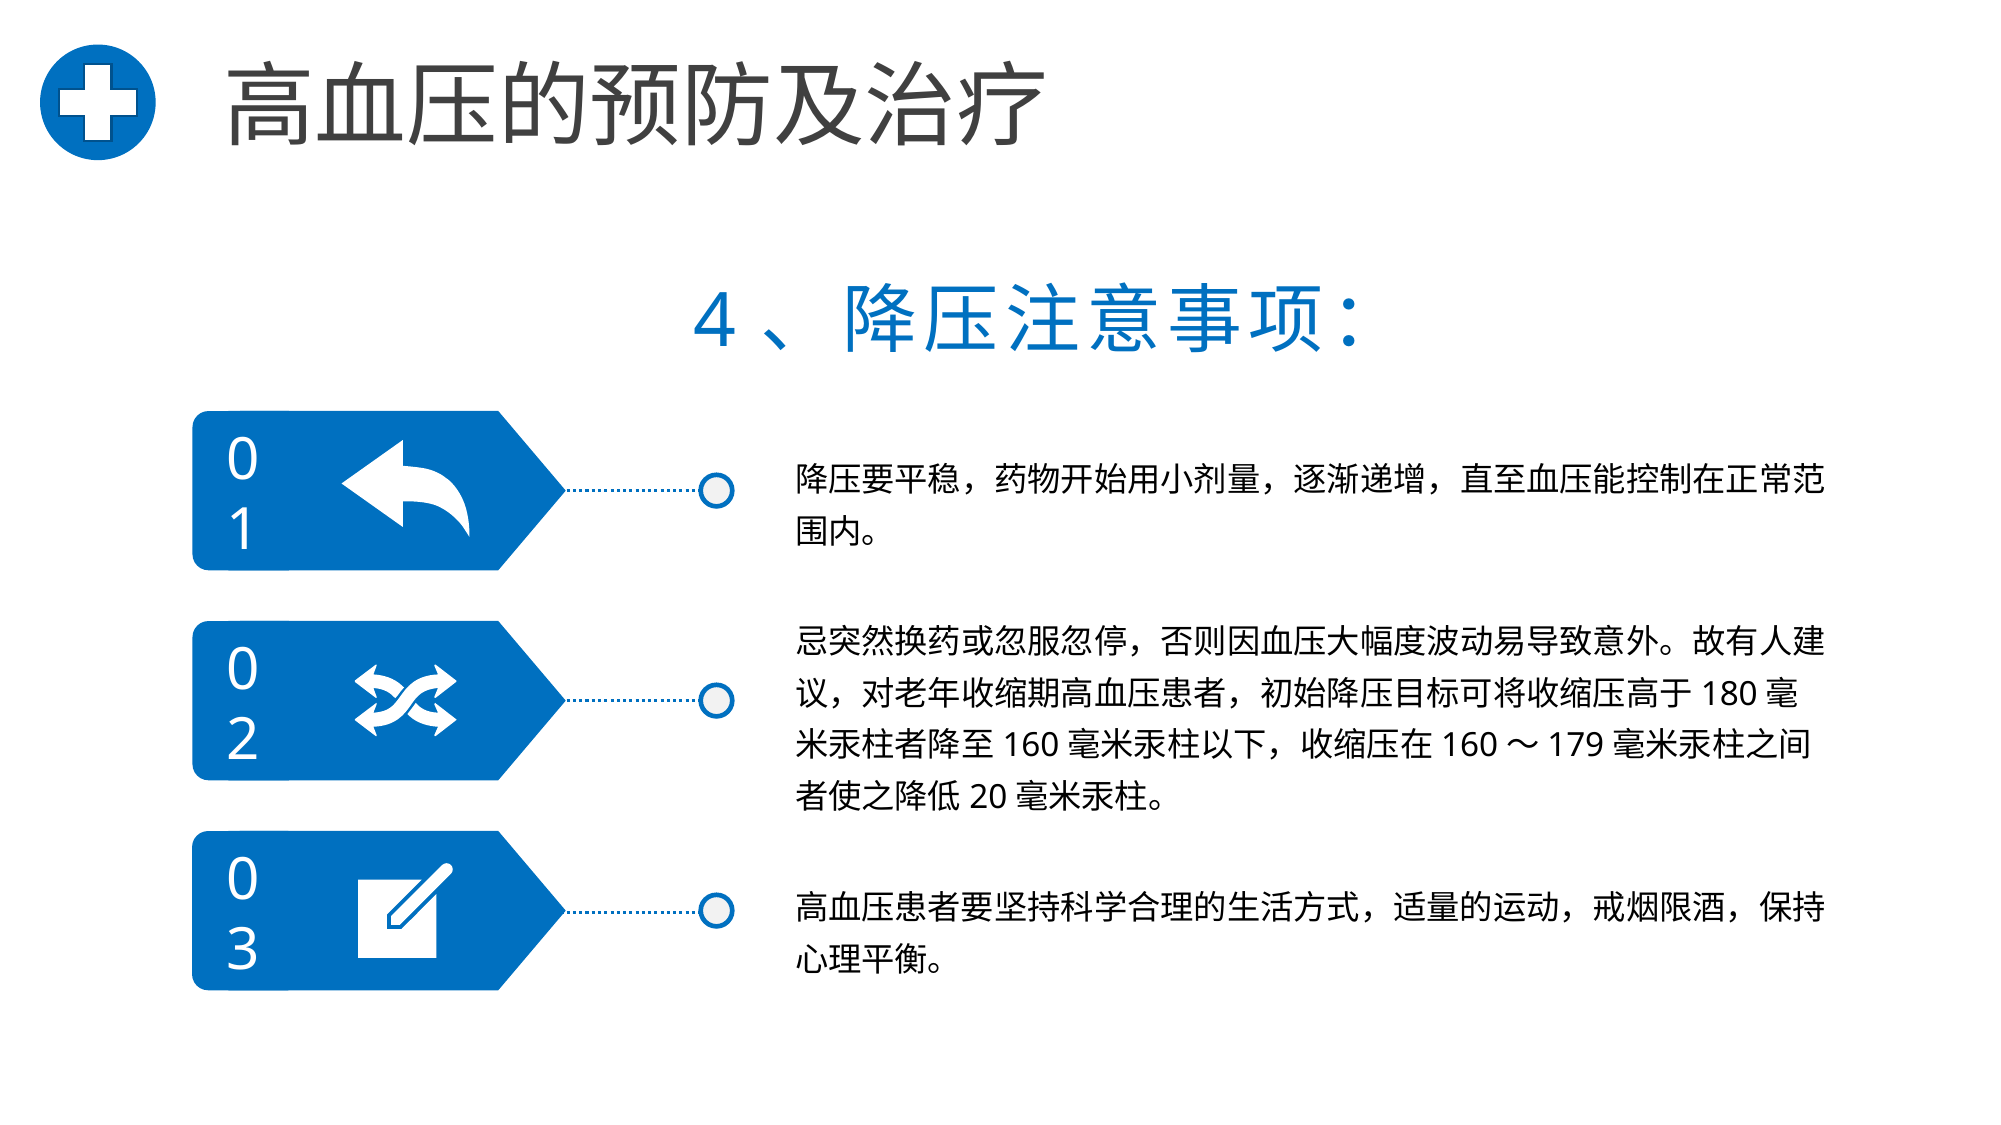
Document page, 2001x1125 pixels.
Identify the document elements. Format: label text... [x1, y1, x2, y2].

text_box [701, 683, 734, 718]
text_box 4、降压注意事项： [667, 271, 1331, 362]
text_box [701, 893, 734, 928]
text_box 降压要平稳，药物开始用小剂量，逐渐递增，直至血压能控制在正常范围内。 [780, 438, 1842, 558]
text_box 高血压的预防及治疗 [202, 36, 1071, 168]
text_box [192, 830, 701, 991]
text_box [192, 620, 701, 781]
text_box 高血压患者要坚持科学合理的生活方式，适量的运动，戒烟限酒，保持心理平衡。 [780, 867, 1842, 986]
text_box [701, 473, 734, 508]
text_box 忌突然换药或忽服忽停，否则因血压大幅度波动易导致意外。故有人建议，对老年收缩期高血压患者，初始降压目标可将收缩压高于180毫米汞柱者降至160毫米汞柱以下，收缩压在160～179毫米汞柱之间者使之降低20毫米汞柱。 [780, 600, 1842, 823]
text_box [192, 410, 701, 571]
